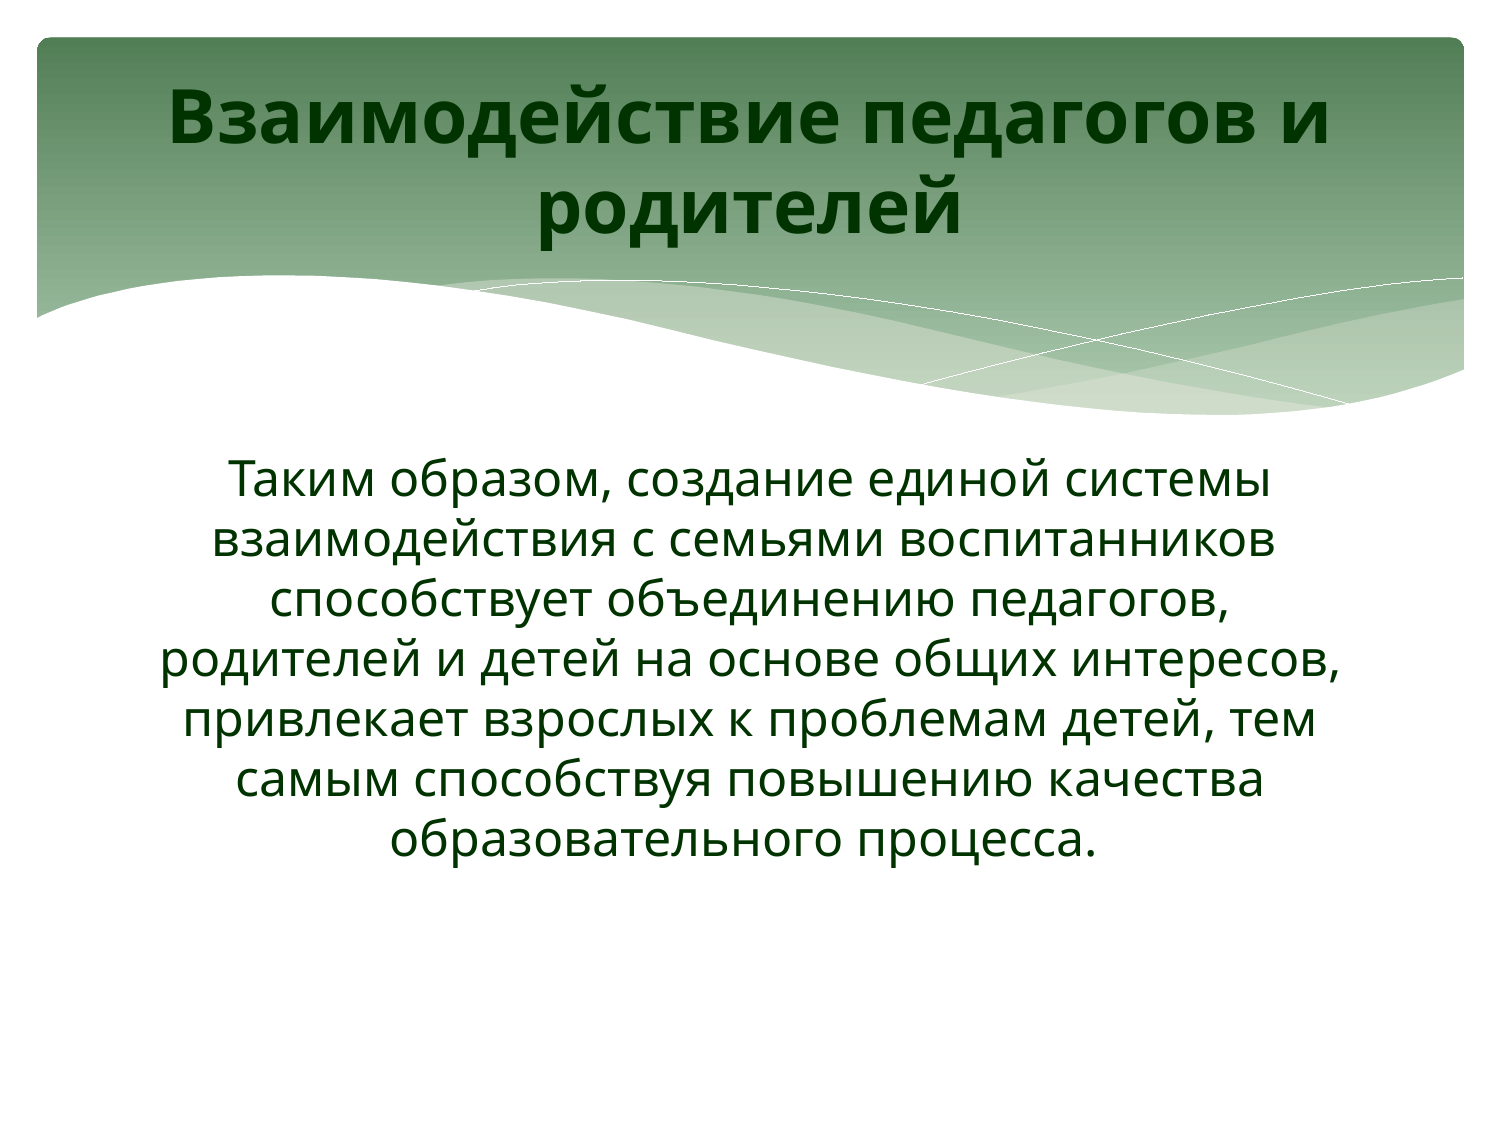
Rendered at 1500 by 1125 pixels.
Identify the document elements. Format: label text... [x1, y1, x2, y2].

title Взаимодействие педагогов и родителей [75, 55, 1425, 261]
list Таким образом, создание единой системы взаимодействия с семьями воспитанников способствует объединению педагогов, родителей и детей на основе общих интересов, привлекает взрослых к проблемам детей, тем самым способствуя повышению качества образовательного процесса. [143, 438, 1359, 1005]
